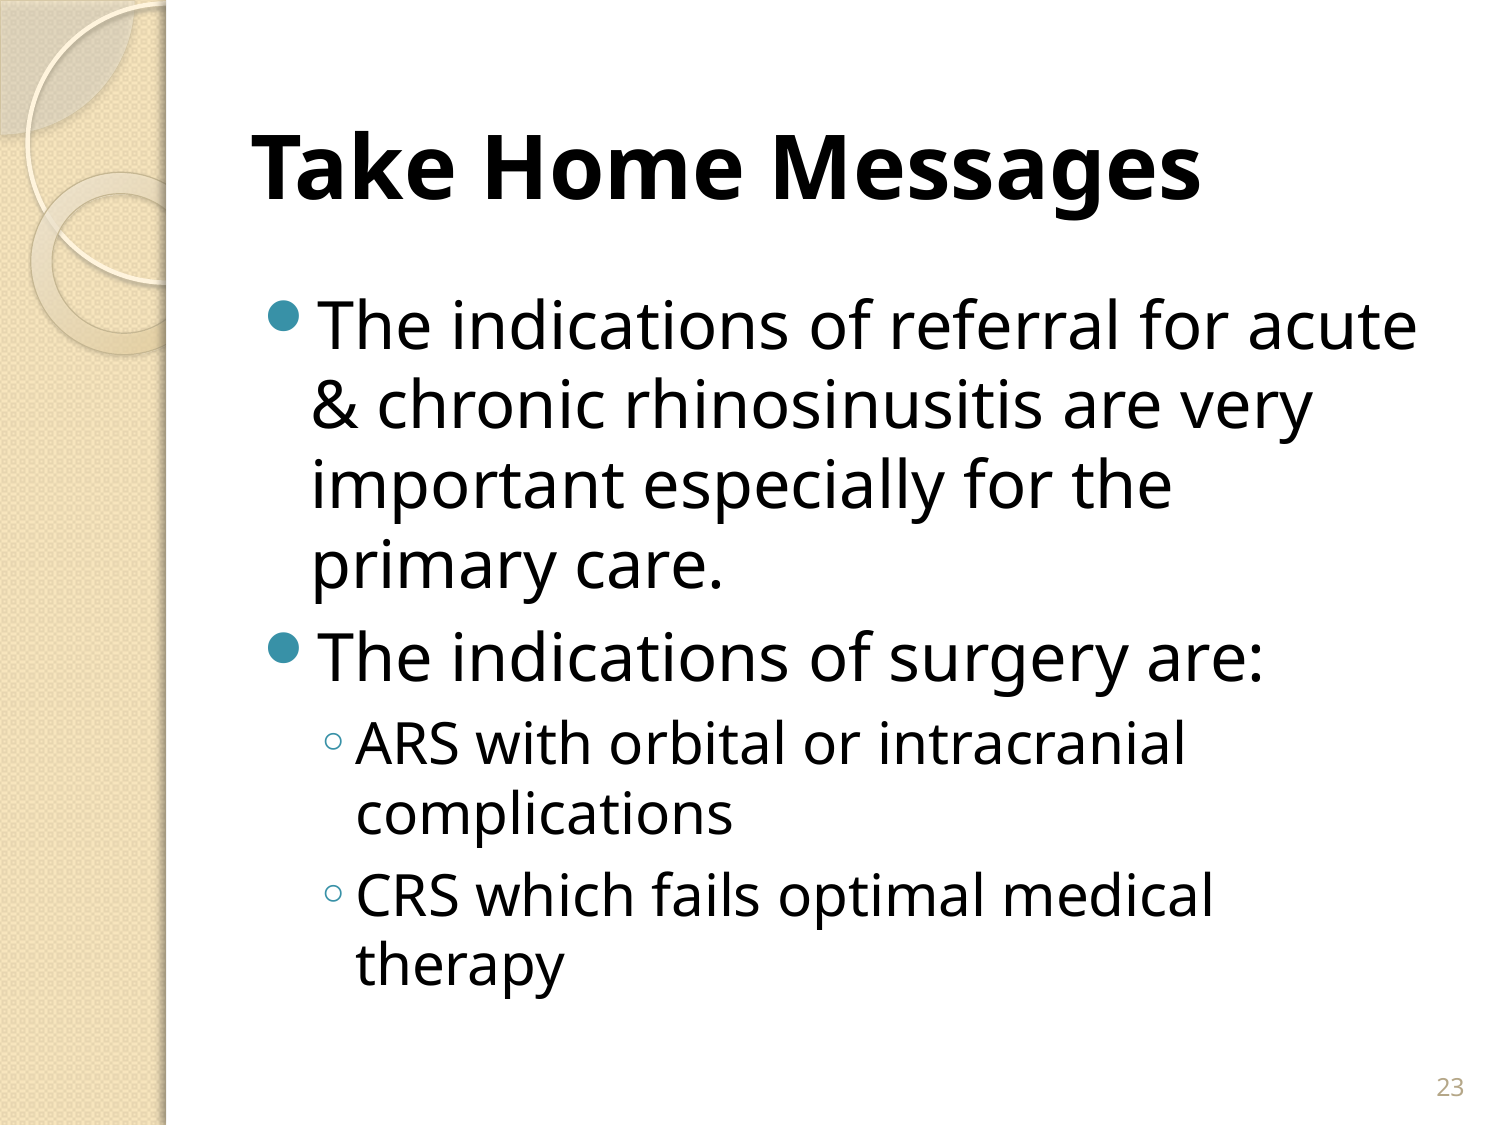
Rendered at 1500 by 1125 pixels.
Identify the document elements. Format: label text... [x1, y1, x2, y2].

slide_number 23 [1413, 1034, 1488, 1113]
title Take Home Messages [235, 70, 1466, 258]
list The indications of referral for acute & chronic rhinosinusitis are very important especially for the primary care. The indications of surgery are: ARS with orbital or intracranial complications CRS which fails optimal medical therapy [235, 275, 1450, 1063]
